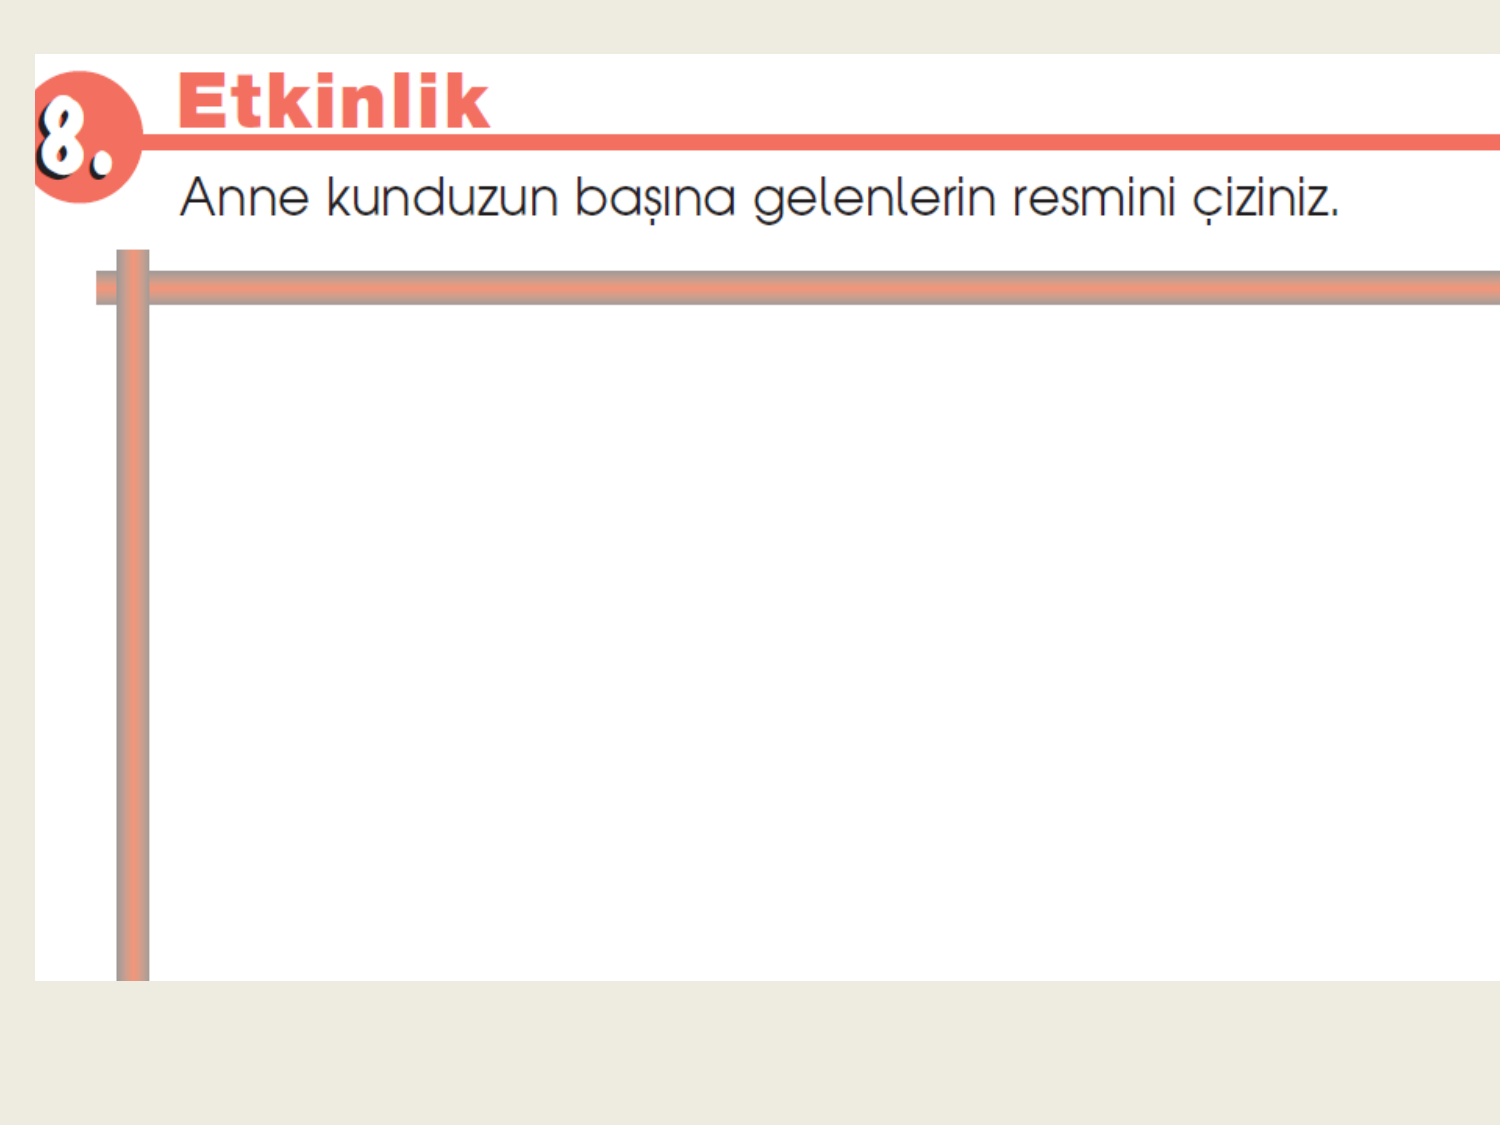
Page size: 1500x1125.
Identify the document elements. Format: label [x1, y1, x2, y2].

picture [34, 54, 1500, 981]
